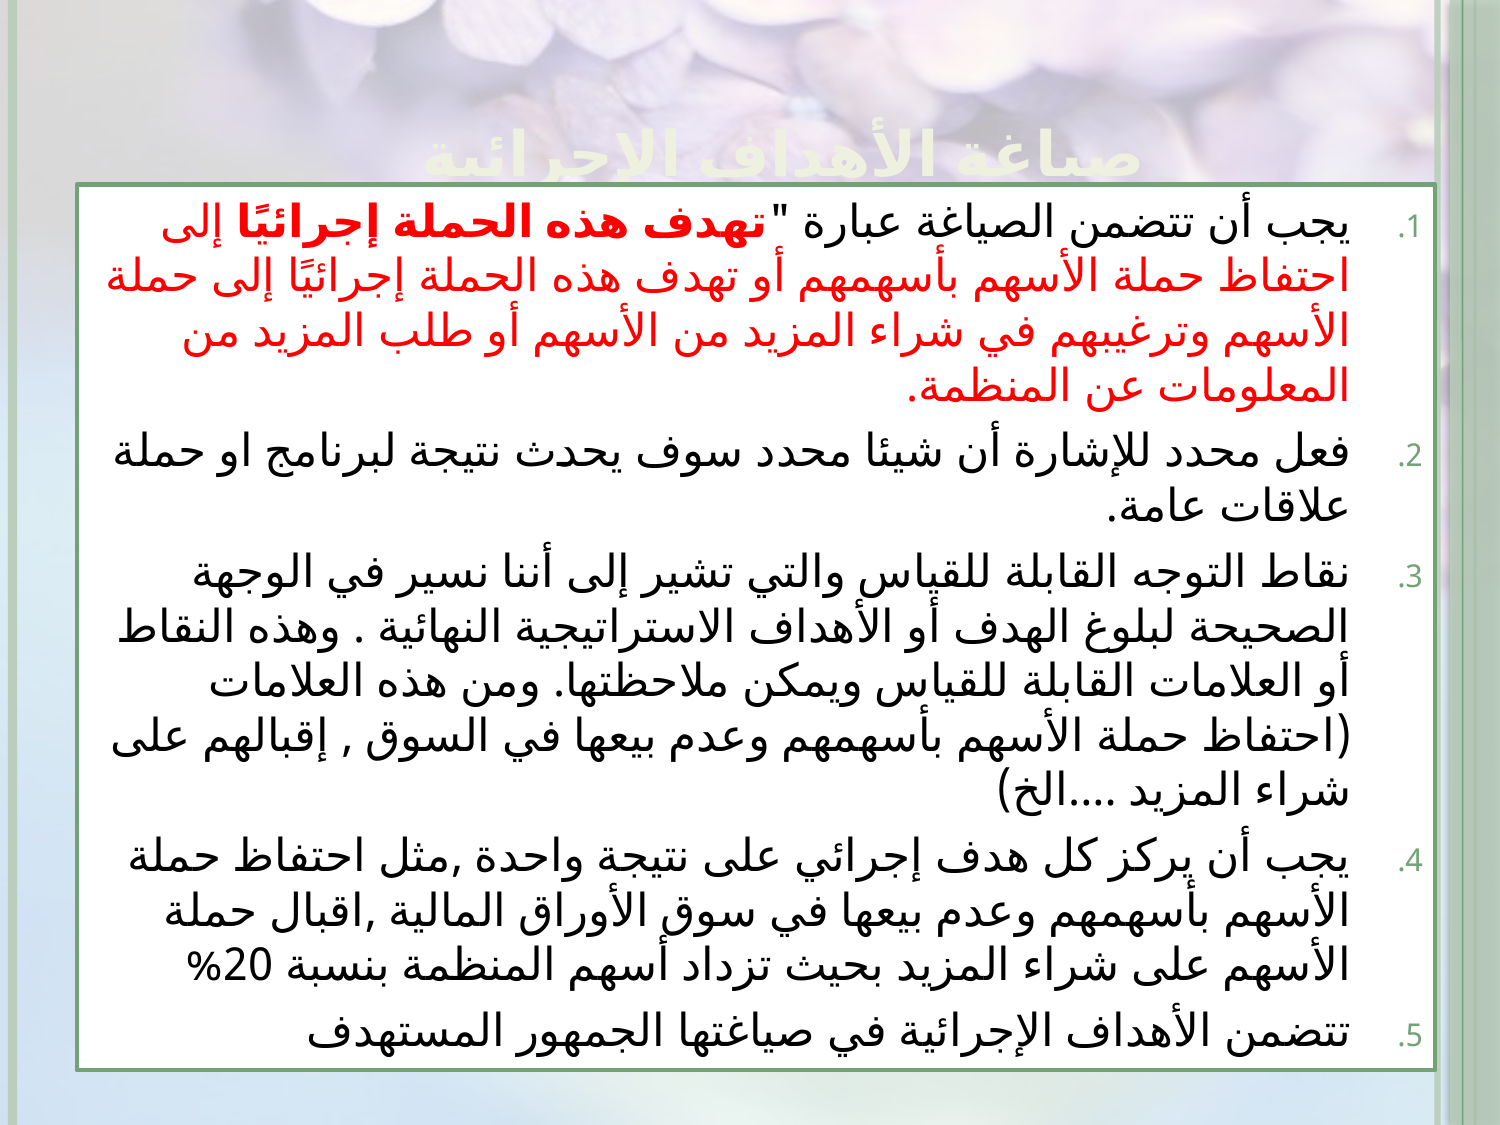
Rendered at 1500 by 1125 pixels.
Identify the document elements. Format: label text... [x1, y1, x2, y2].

list يجب أن تتضمن الصياغة عبارة "تهدف هذه الحملة إجرائيًا إلى احتفاظ حملة الأسهم بأسهمهم أو تهدف هذه الحملة إجرائيًا إلى حملة الأسهم وترغيبهم في شراء المزيد من الأسهم أو طلب المزيد من المعلومات عن المنظمة. فعل محدد للإشارة أن شيئا محدد سوف يحدث نتيجة لبرنامج او حملة علاقات عامة. نقاط التوجه القابلة للقياس والتي تشير إلى أننا نسير في الوجهة الصحيحة لبلوغ الهدف أو الأهداف الاستراتيجية النهائية . وهذه النقاط أو العلامات القابلة للقياس ويمكن ملاحظتها. ومن هذه العلامات (احتفاظ حملة الأسهم بأسهمهم وعدم بيعها في السوق , إقبالهم على شراء المزيد ....الخ) يجب أن يركز كل هدف إجرائي على نتيجة واحدة ,مثل احتفاظ حملة الأسهم بأسهمهم وعدم بيعها في سوق الأوراق المالية ,اقبال حملة الأسهم على شراء المزيد بحيث تزداد أسهم المنظمة بنسبة 20% تتضمن الأهداف الإجرائية في صياغتها الجمهور المستهدف [75, 182, 1437, 1072]
title صياغة الأهداف الإجرائية [171, 30, 1397, 182]
